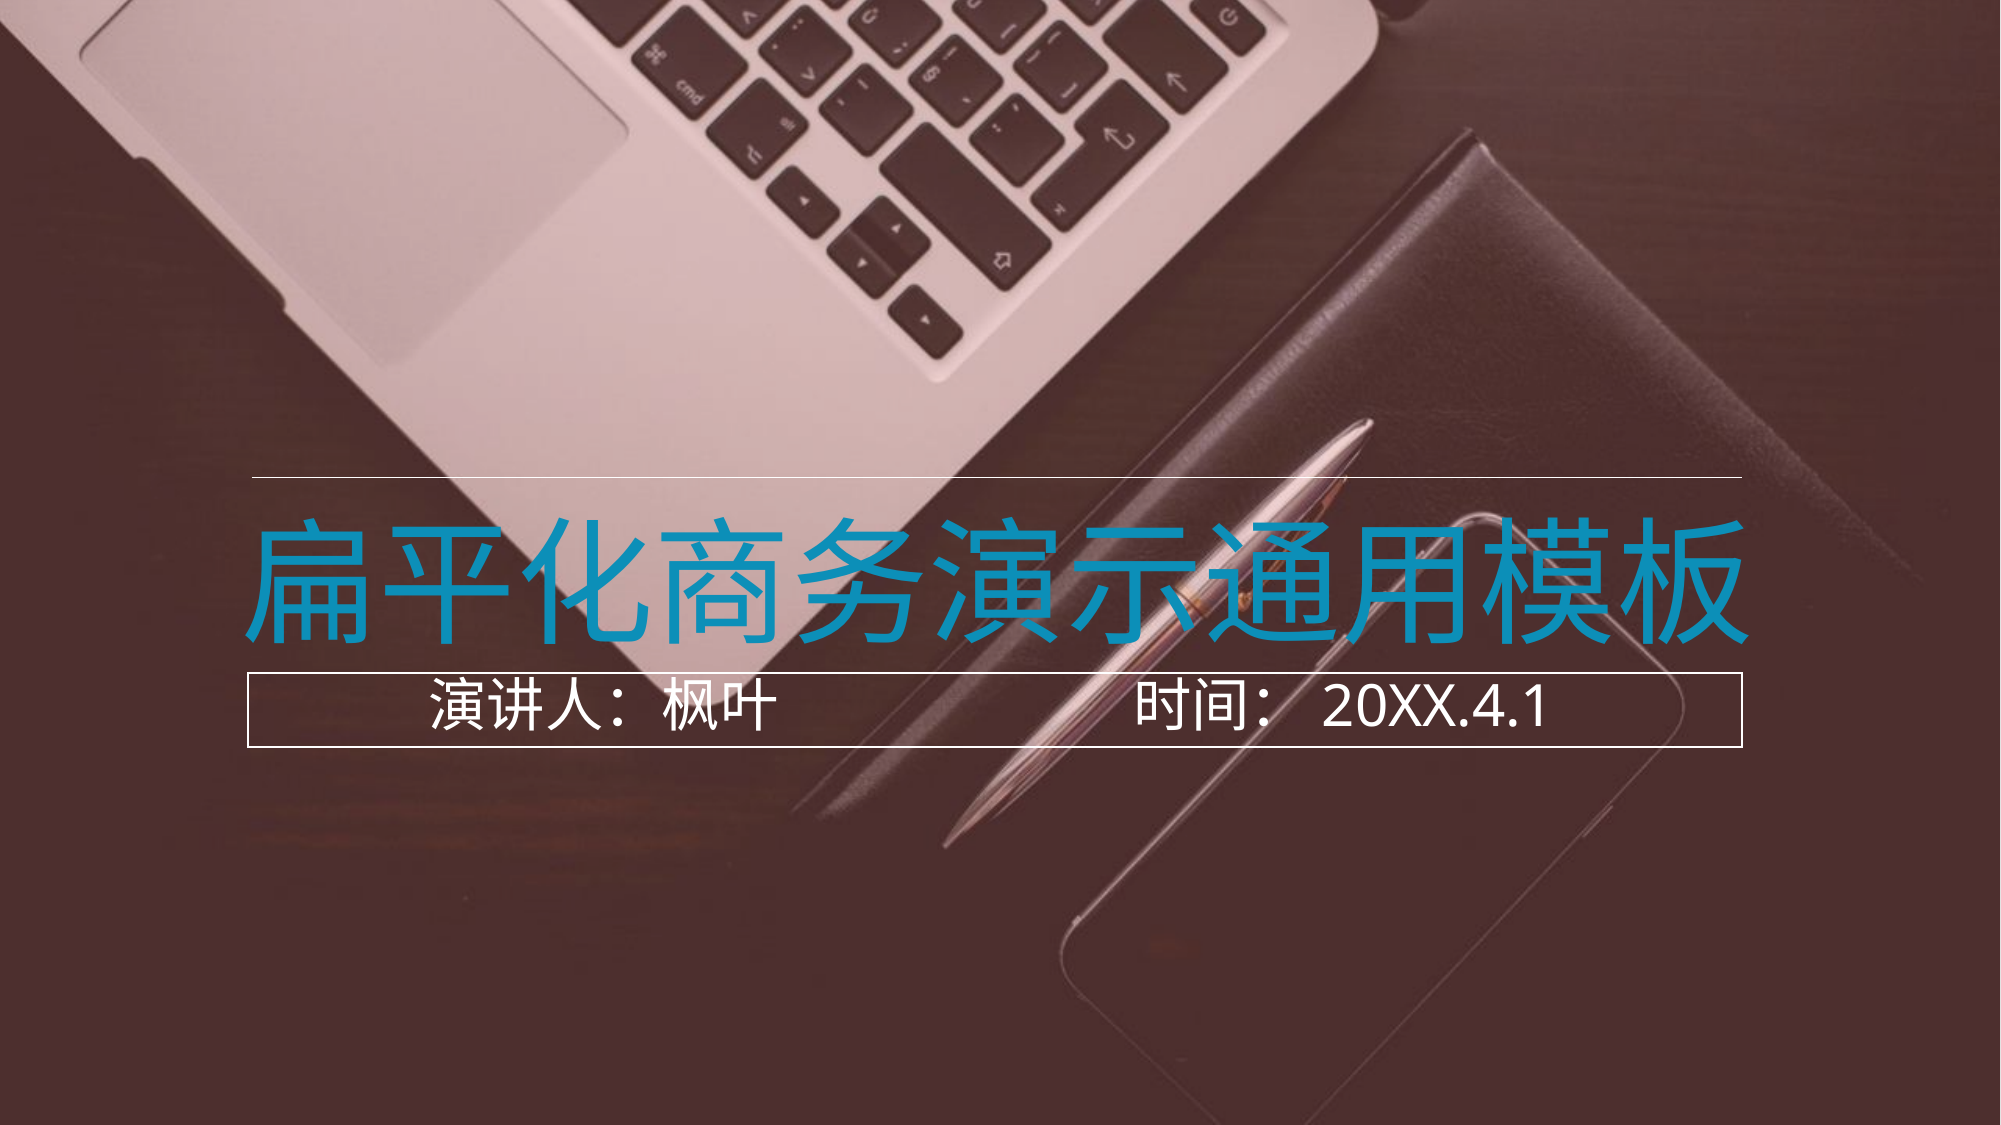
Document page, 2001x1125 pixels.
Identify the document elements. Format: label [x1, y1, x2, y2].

text_box [0, 0, 2000, 1125]
text_box [226, 477, 1774, 747]
